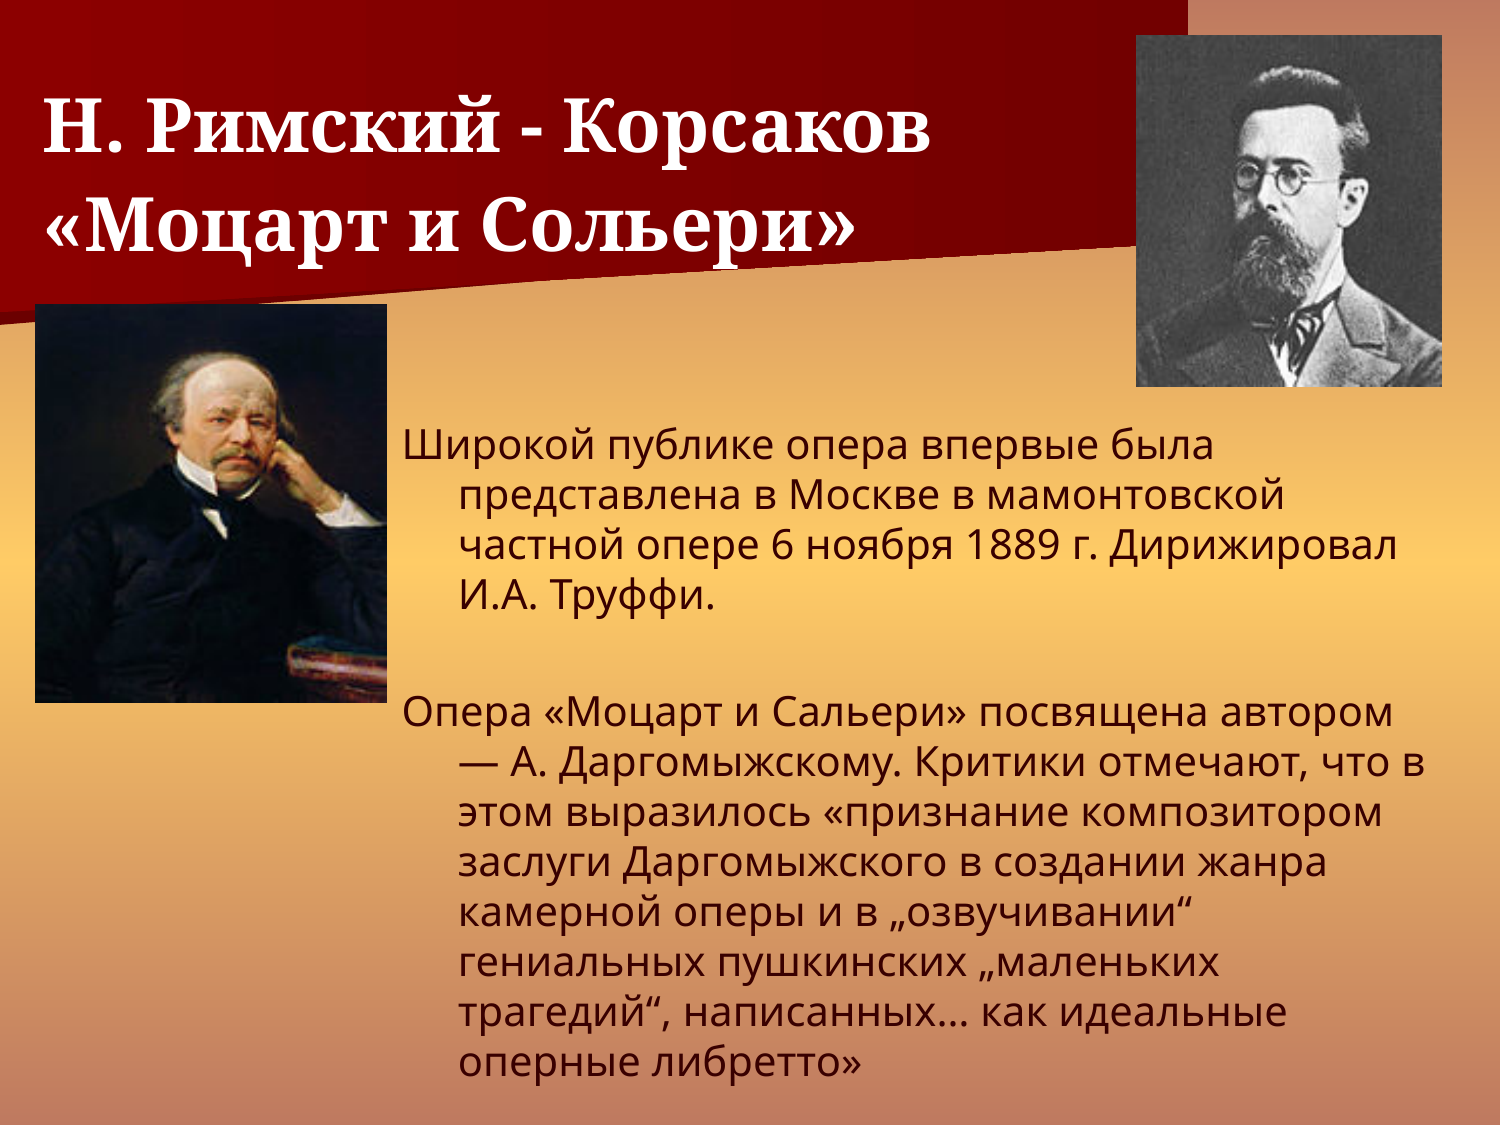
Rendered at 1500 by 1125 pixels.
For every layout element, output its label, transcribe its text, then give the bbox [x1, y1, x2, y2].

text_box Н. Римский - Корсаков «Моцарт и Сольери» [27, 70, 1131, 276]
picture [34, 304, 387, 704]
picture [1136, 34, 1442, 387]
list Широкой публике опера впервые была представлена в Москве в мамонтовской частной опере 6 ноября 1889 г. Дирижировал И.А. Труффи. Опера «Моцарт и Сальери» посвящена автором — А. Даргомыжскому. Критики отмечают, что в этом выразилось «признание композитором заслуги Даргомыжского в создании жанра камерной оперы и в „озвучивании“ гениальных пушкинских „маленьких трагедий“, написанных… как идеальные оперные либретто» [386, 304, 1454, 1067]
